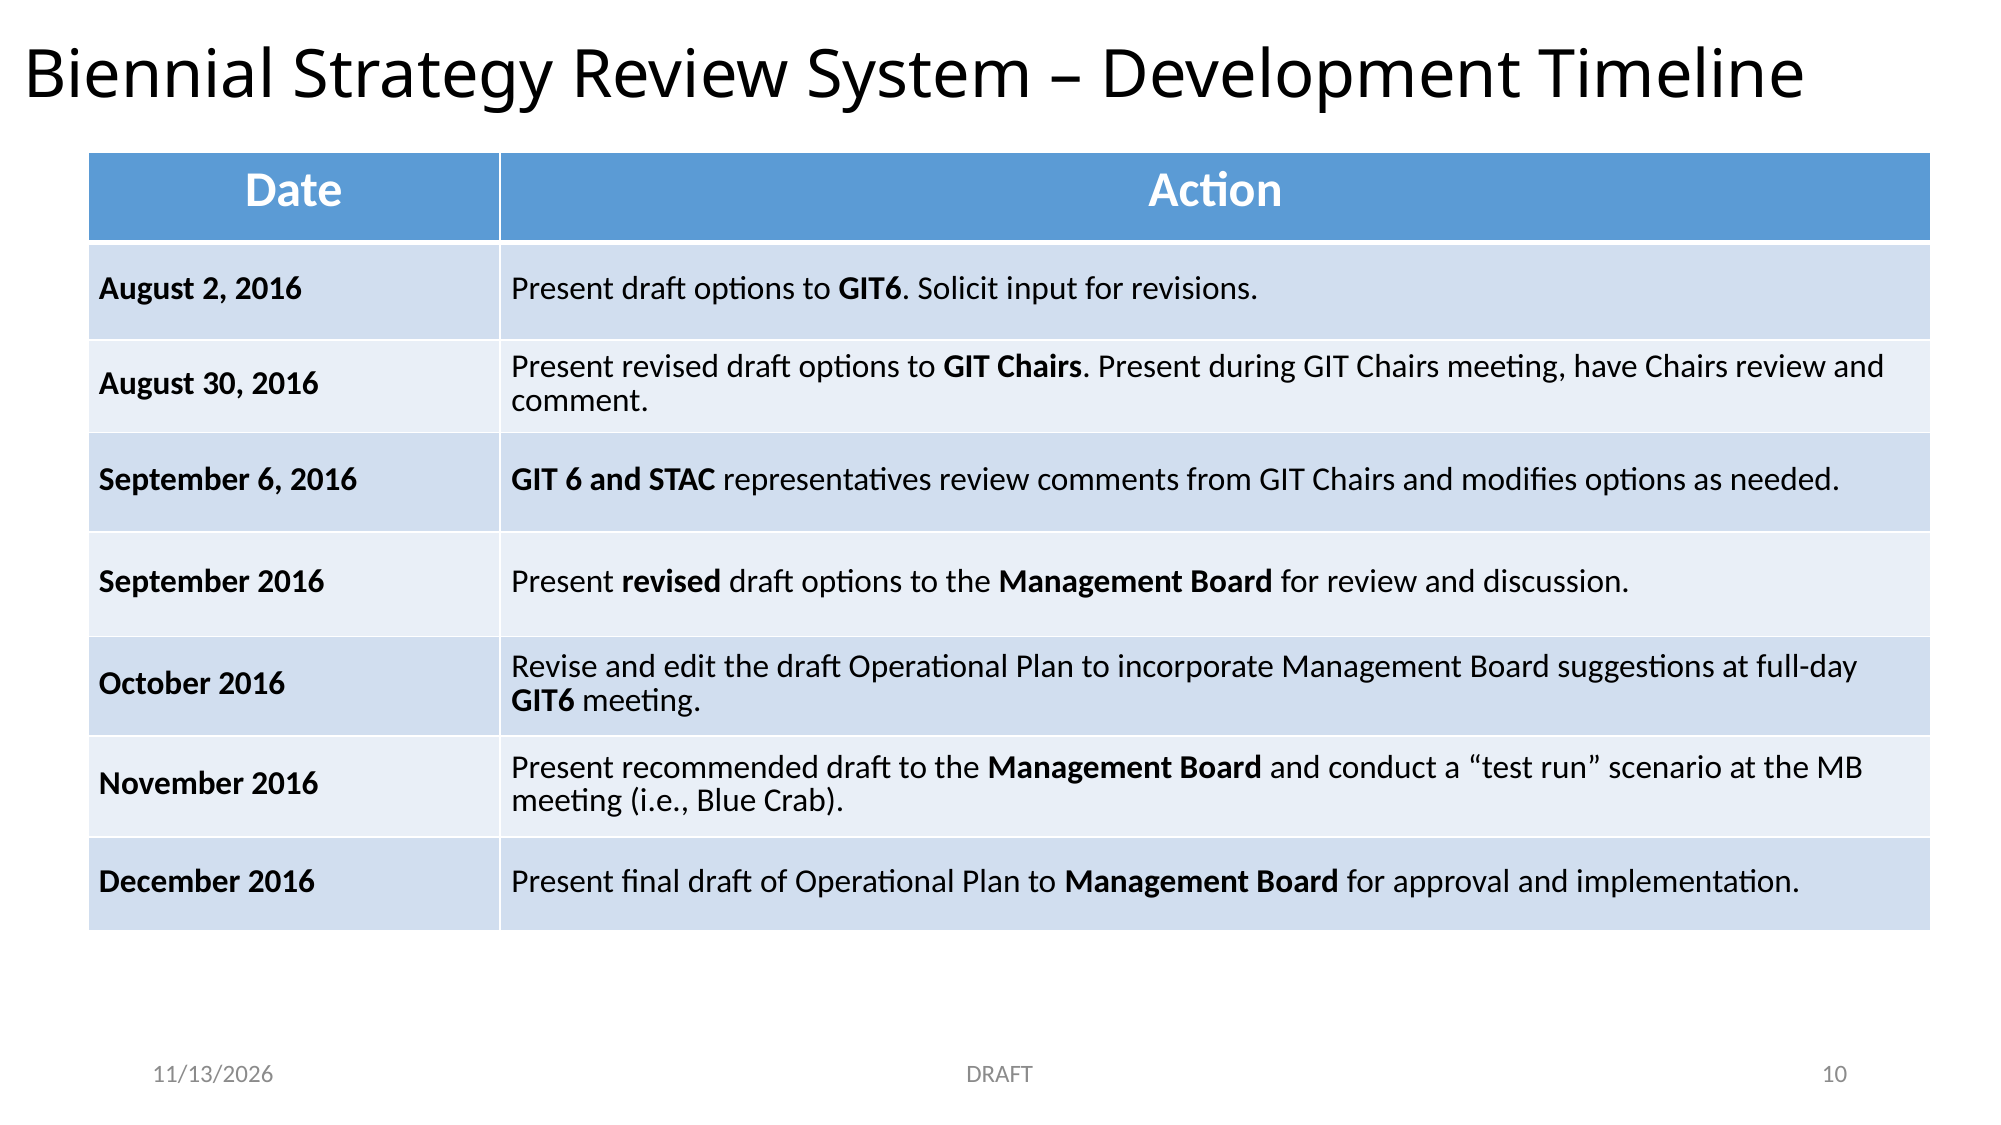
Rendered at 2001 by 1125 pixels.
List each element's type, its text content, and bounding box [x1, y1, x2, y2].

table_cell Present revised draft options to the Management Board for review and discussion. [501, 533, 1930, 636]
table_cell August 2, 2016 [89, 245, 499, 339]
table_cell GIT 6 and STAC representatives review comments from GIT Chairs and modifies options as needed. [501, 433, 1930, 531]
table_cell Present draft options to GIT6. Solicit input for revisions. [501, 245, 1930, 339]
table_cell September 2016 [89, 533, 499, 636]
table_cell December 2016 [89, 838, 499, 930]
footer DRAFT [662, 1042, 1338, 1103]
slide_number 10 [1412, 1042, 1863, 1103]
table_cell Present final draft of Operational Plan to Management Board for approval and implementation. [501, 838, 1930, 930]
table_header Date [89, 153, 499, 240]
table_cell Present revised draft options to GIT Chairs. Present during GIT Chairs meeting, have Chairs review and comment. [501, 341, 1930, 432]
table_cell August 30, 2016 [89, 341, 499, 432]
table_cell October 2016 [89, 637, 499, 735]
table_cell September 6, 2016 [89, 433, 499, 531]
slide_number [137, 1042, 588, 1103]
text_box Biennial Strategy Review System – Development Timeline [8, 23, 1823, 119]
table_cell Present recommended draft to the Management Board and conduct a “test run” scenario at the MB meeting (i.e., Blue Crab). [501, 737, 1930, 836]
table_header Action [501, 153, 1930, 240]
table_cell November 2016 [89, 737, 499, 836]
table_cell Revise and edit the draft Operational Plan to incorporate Management Board suggestions at full-day GIT6 meeting. [501, 637, 1930, 735]
